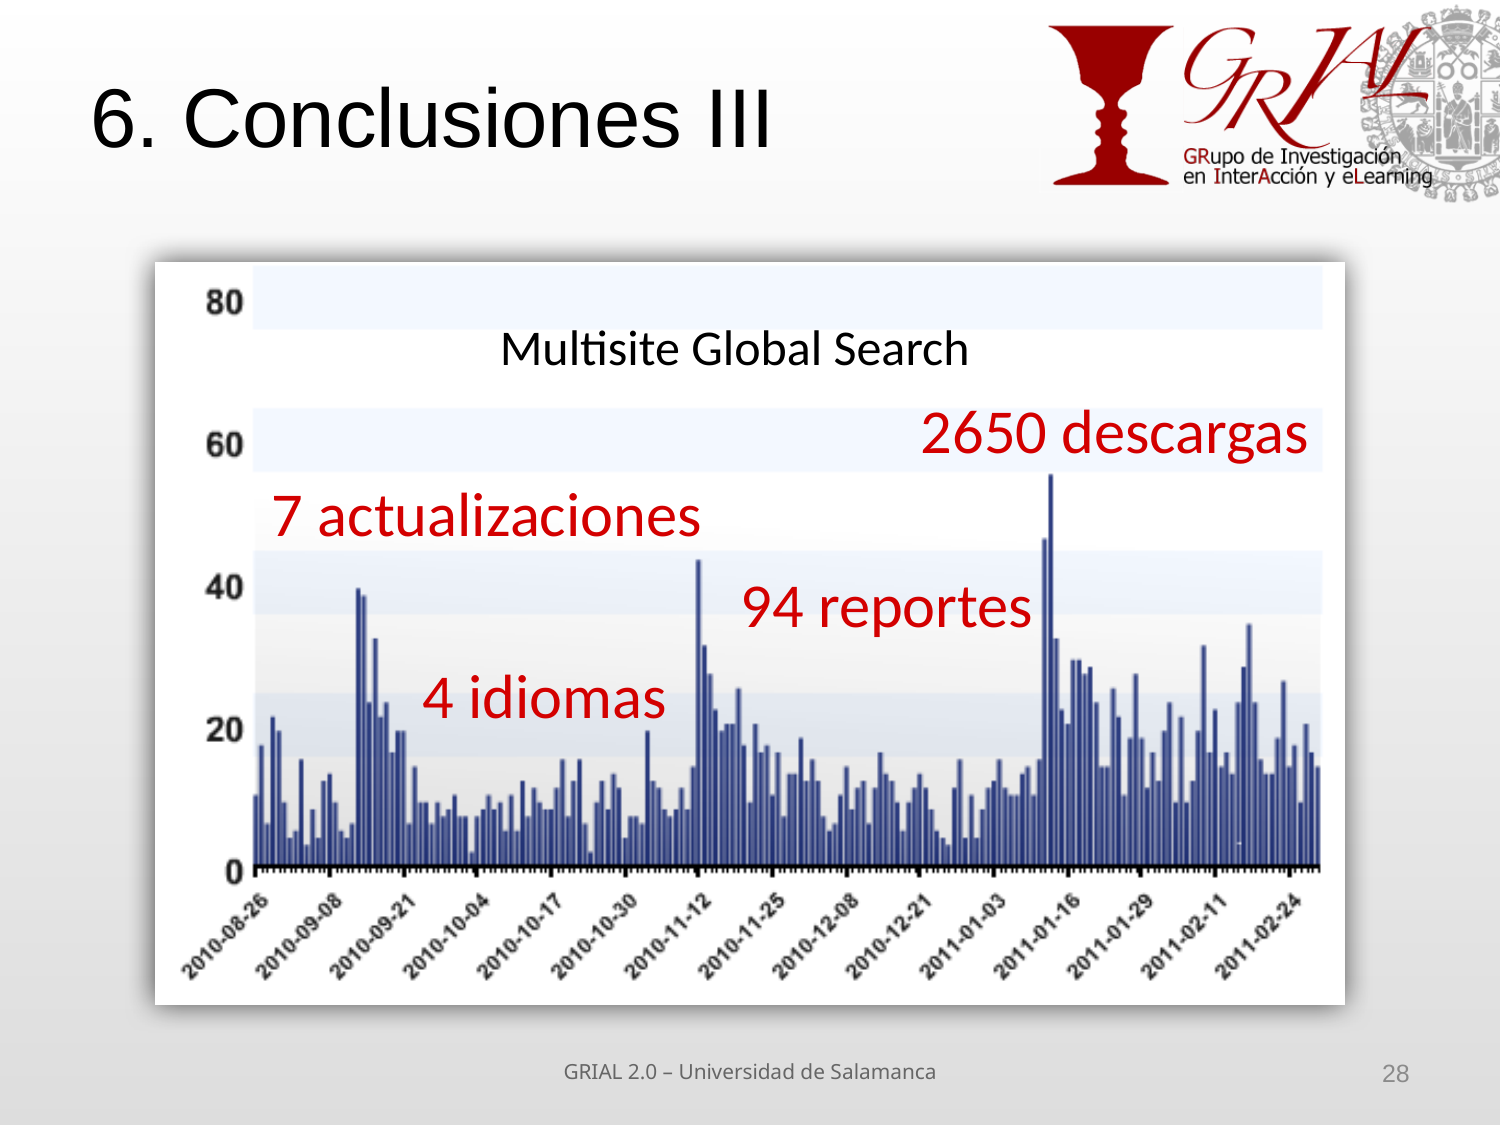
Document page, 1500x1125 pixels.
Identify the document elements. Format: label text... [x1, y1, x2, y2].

picture [1039, 0, 1500, 209]
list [74, 262, 1426, 1006]
footer GRIAL 2.0 – Universidad de Salamanca [512, 1042, 988, 1103]
slide_number 28 [1074, 1042, 1425, 1103]
title 6. Conclusiones III [75, 20, 1040, 209]
